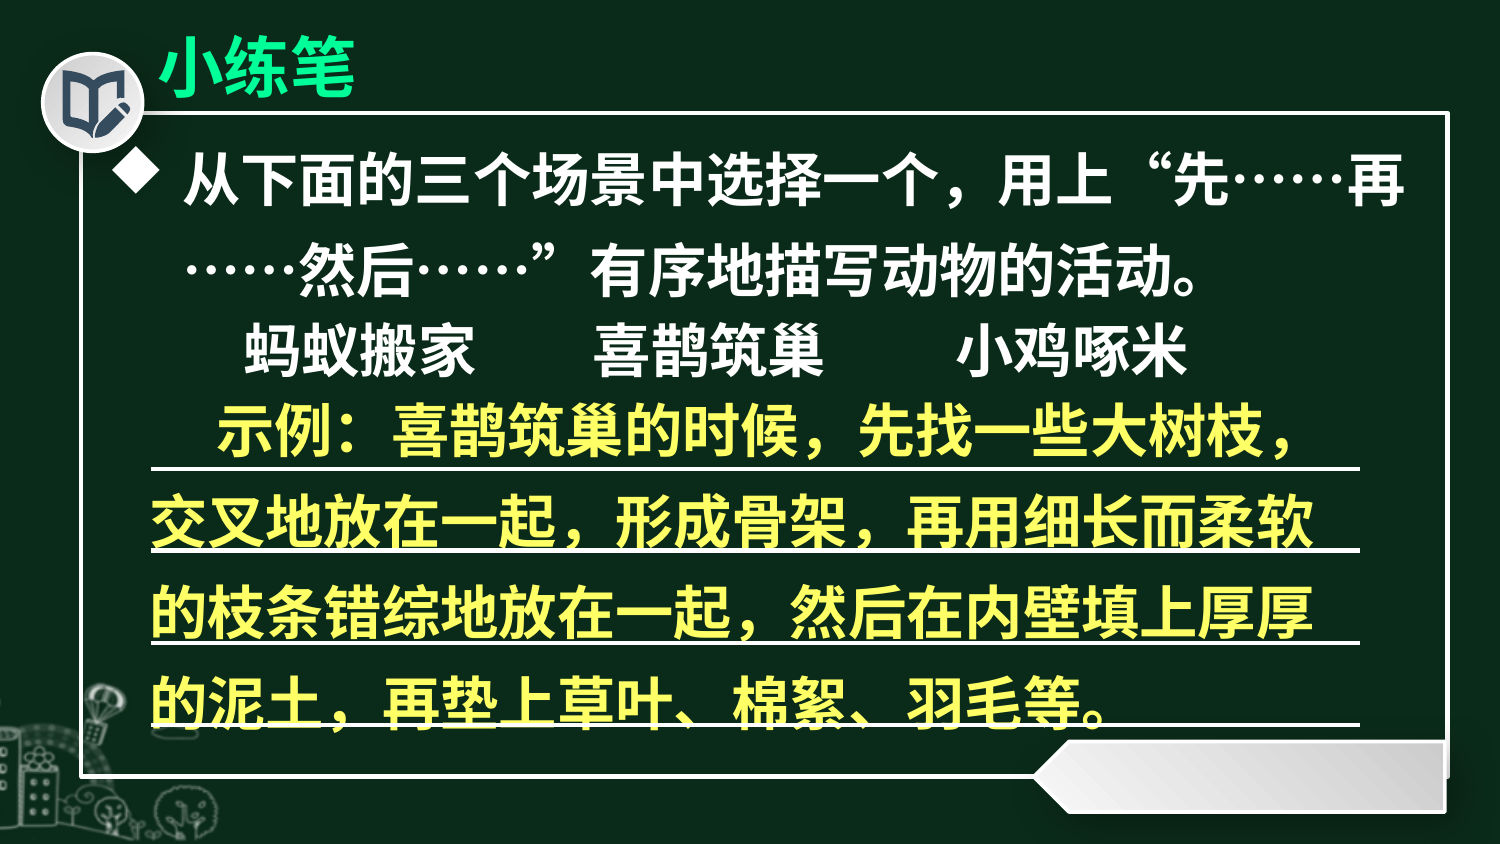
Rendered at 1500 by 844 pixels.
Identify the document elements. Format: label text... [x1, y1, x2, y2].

text_box [178, 111, 1450, 730]
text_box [42, 53, 143, 152]
text_box 蚂蚁搬家 喜鹊筑巢 小鸡啄米 [204, 287, 1322, 390]
text_box 小练笔 [142, 18, 447, 114]
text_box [1033, 741, 1446, 813]
text_box 从下面的三个场景中选择一个，用上“先……再……然后……”有序地描写动物的活动。 [95, 116, 1441, 310]
text_box 示例：喜鹊筑巢的时候，先找一些大树枝，交叉地放在一起，形成骨架，再用细长而柔软的枝条错综地放在一起，然后在内壁填上厚厚的泥土，再垫上草叶、棉絮、羽毛等。 [134, 365, 1381, 745]
text_box [79, 182, 1028, 779]
picture [0, 0, 1500, 844]
